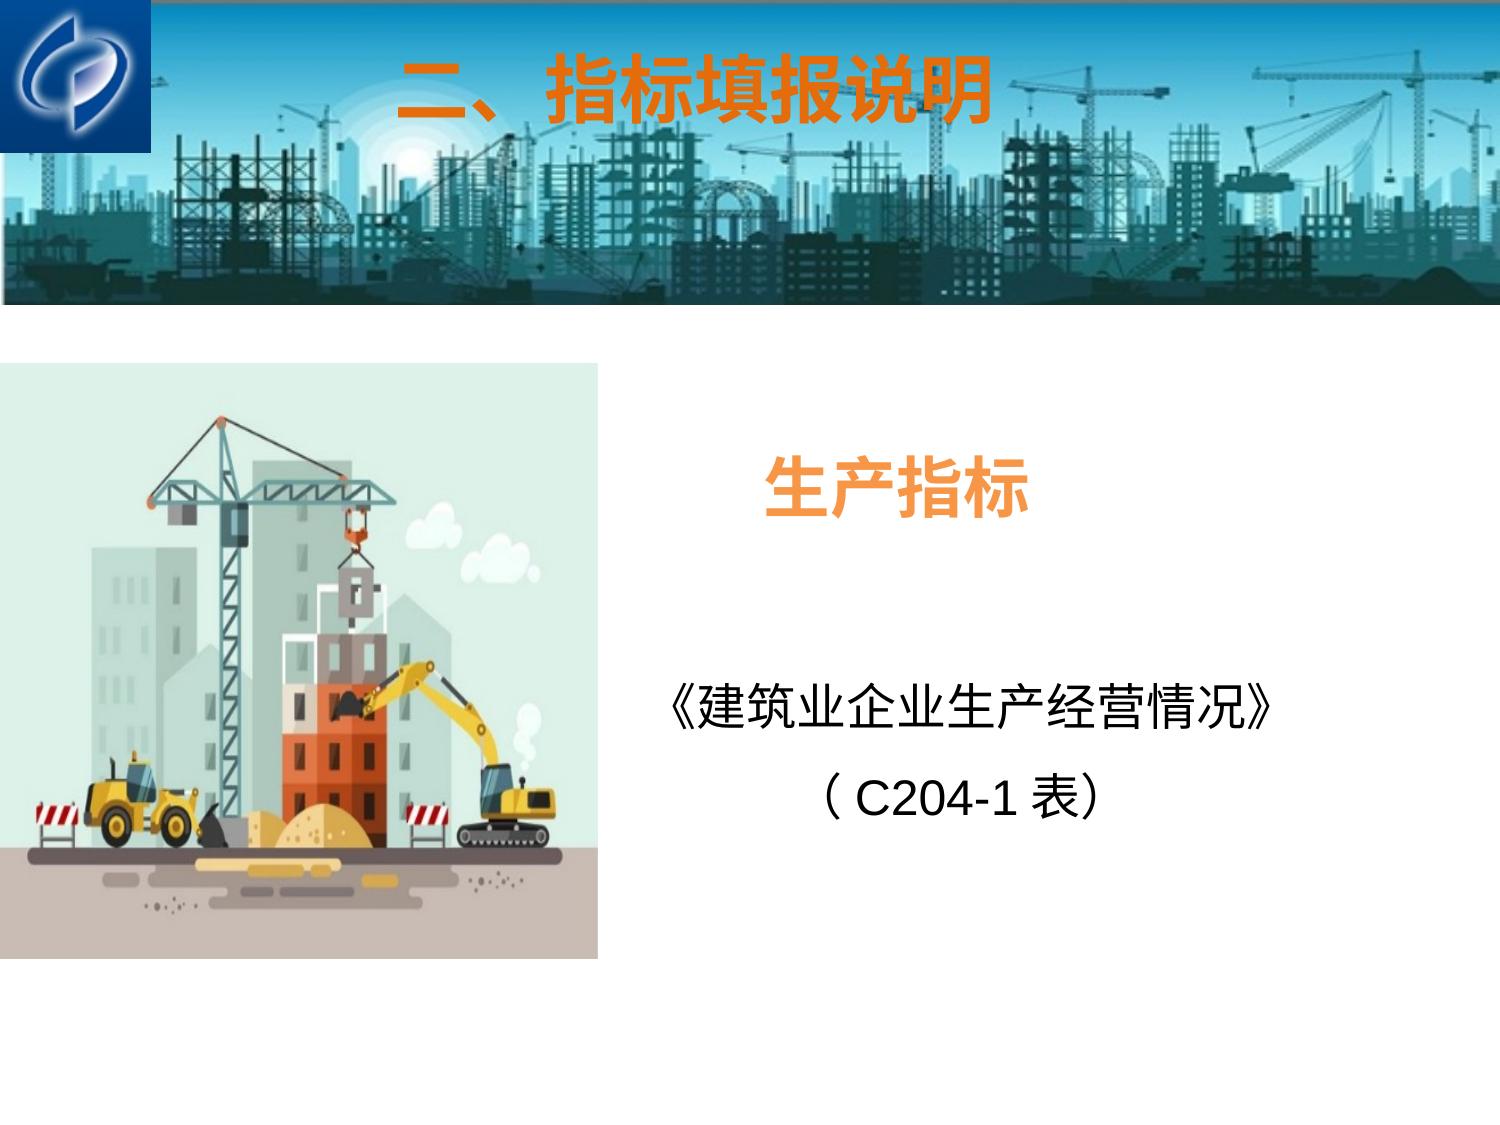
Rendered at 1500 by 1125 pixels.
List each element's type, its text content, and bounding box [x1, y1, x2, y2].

picture [0, 0, 1500, 305]
picture [0, 363, 598, 959]
text_box 生产指标 《建筑业企业生产经营情况》 （C204-1表） [398, 398, 1500, 1028]
